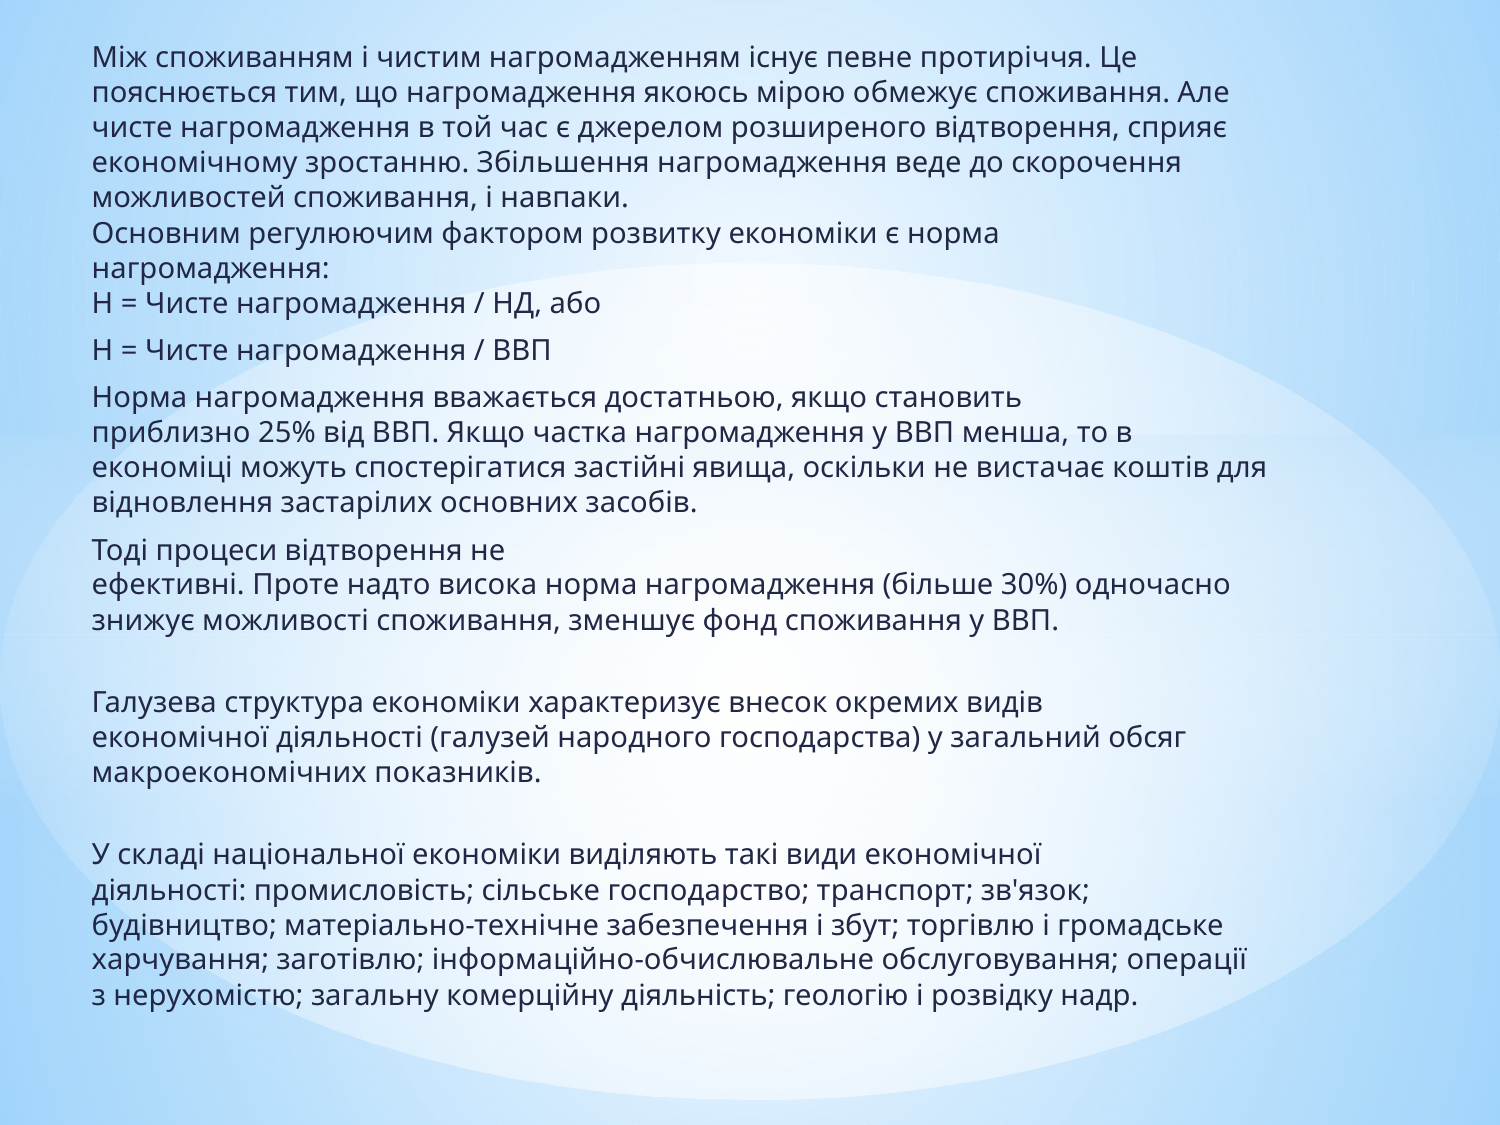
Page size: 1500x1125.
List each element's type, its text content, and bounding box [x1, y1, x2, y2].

subtitle Між споживанням і чистим нагромадженням існує певне протиріччя. Це пояснюється тим, що нагромадження якоюсь мірою обмежує споживання. Але чисте нагромадження в той час є джерелом розширеного відтворення, сприяє економічному зростанню. Збільшення нагромадження веде до скорочення можливостей споживання, і навпаки. Основним регулюючим фактором розвитку економіки є норма нагромадження: Н = Чисте нагромадження / НД, або Н = Чисте нагромадження / ВВП Норма нагромадження вважається достатньою, якщо становить приблизно 25% від ВВП. Якщо частка нагромадження у ВВП менша, то в економіці можуть спостерігатися застійні явища, оскільки не вистачає коштів для відновлення застарілих основних засобів. Тоді процеси відтворення не ефективні. Проте надто висока норма нагромадження (більше 30%) одночасно знижує можливості споживання, зменшує фонд споживання у ВВП. Галузева структура економіки характеризує внесок окремих видів економічної діяльності (галузей народного господарства) у загальний обсяг макроекономічних показників. У складі національної економіки виділяють такі види економічної діяльності: промисловість; сільське господарство; транспорт; зв'язок; будівництво; матеріально-технічне забезпечення і збут; торгівлю і громадське харчування; заготівлю; інформаційно-обчислювальне обслуговування; операції з нерухомістю; загальну комерційну діяльність; геологію і розвідку надр. [76, 30, 1412, 1083]
